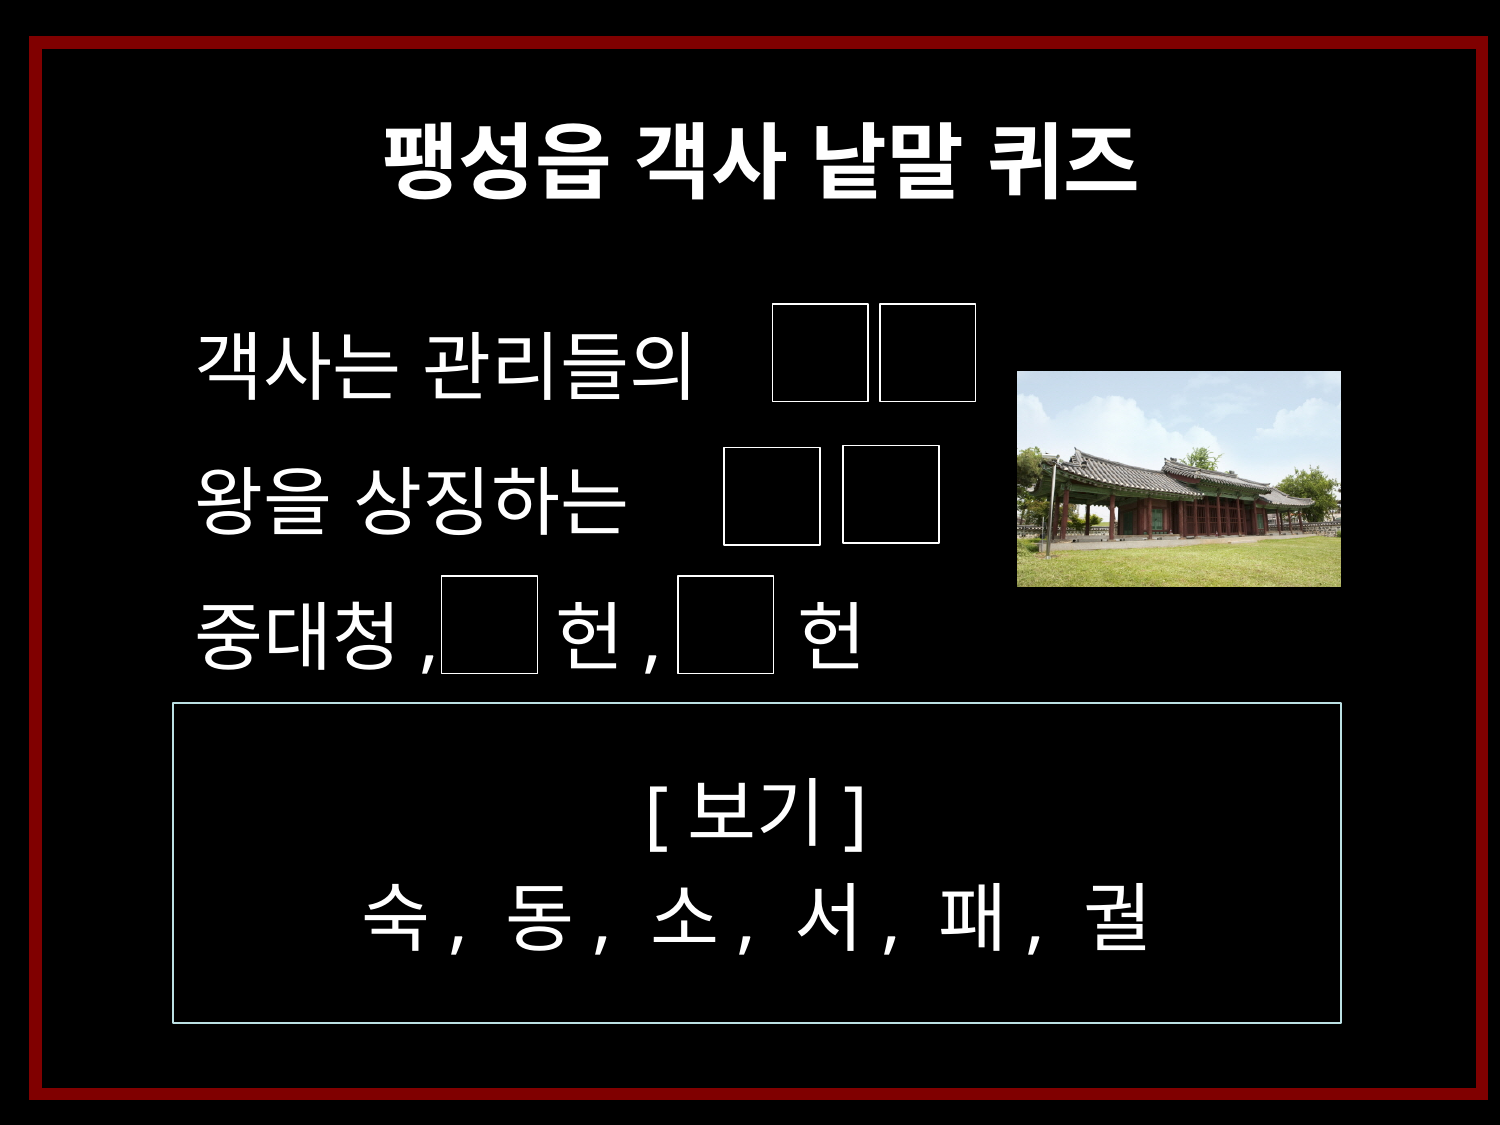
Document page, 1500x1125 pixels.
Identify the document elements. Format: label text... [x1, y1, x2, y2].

text_box [879, 303, 976, 402]
text_box [724, 447, 820, 546]
text_box [보기] 숙, 동, 소, 서, 패, 궐 [172, 703, 1341, 1024]
text_box [441, 575, 538, 674]
picture [1017, 371, 1341, 587]
text_box 객사는 관리들의 왕을 상징하는 중대청, 헌, 헌 [141, 267, 1240, 687]
text_box [677, 576, 774, 674]
text_box 팽성읍 객사 낱말 퀴즈 [76, 101, 1447, 232]
